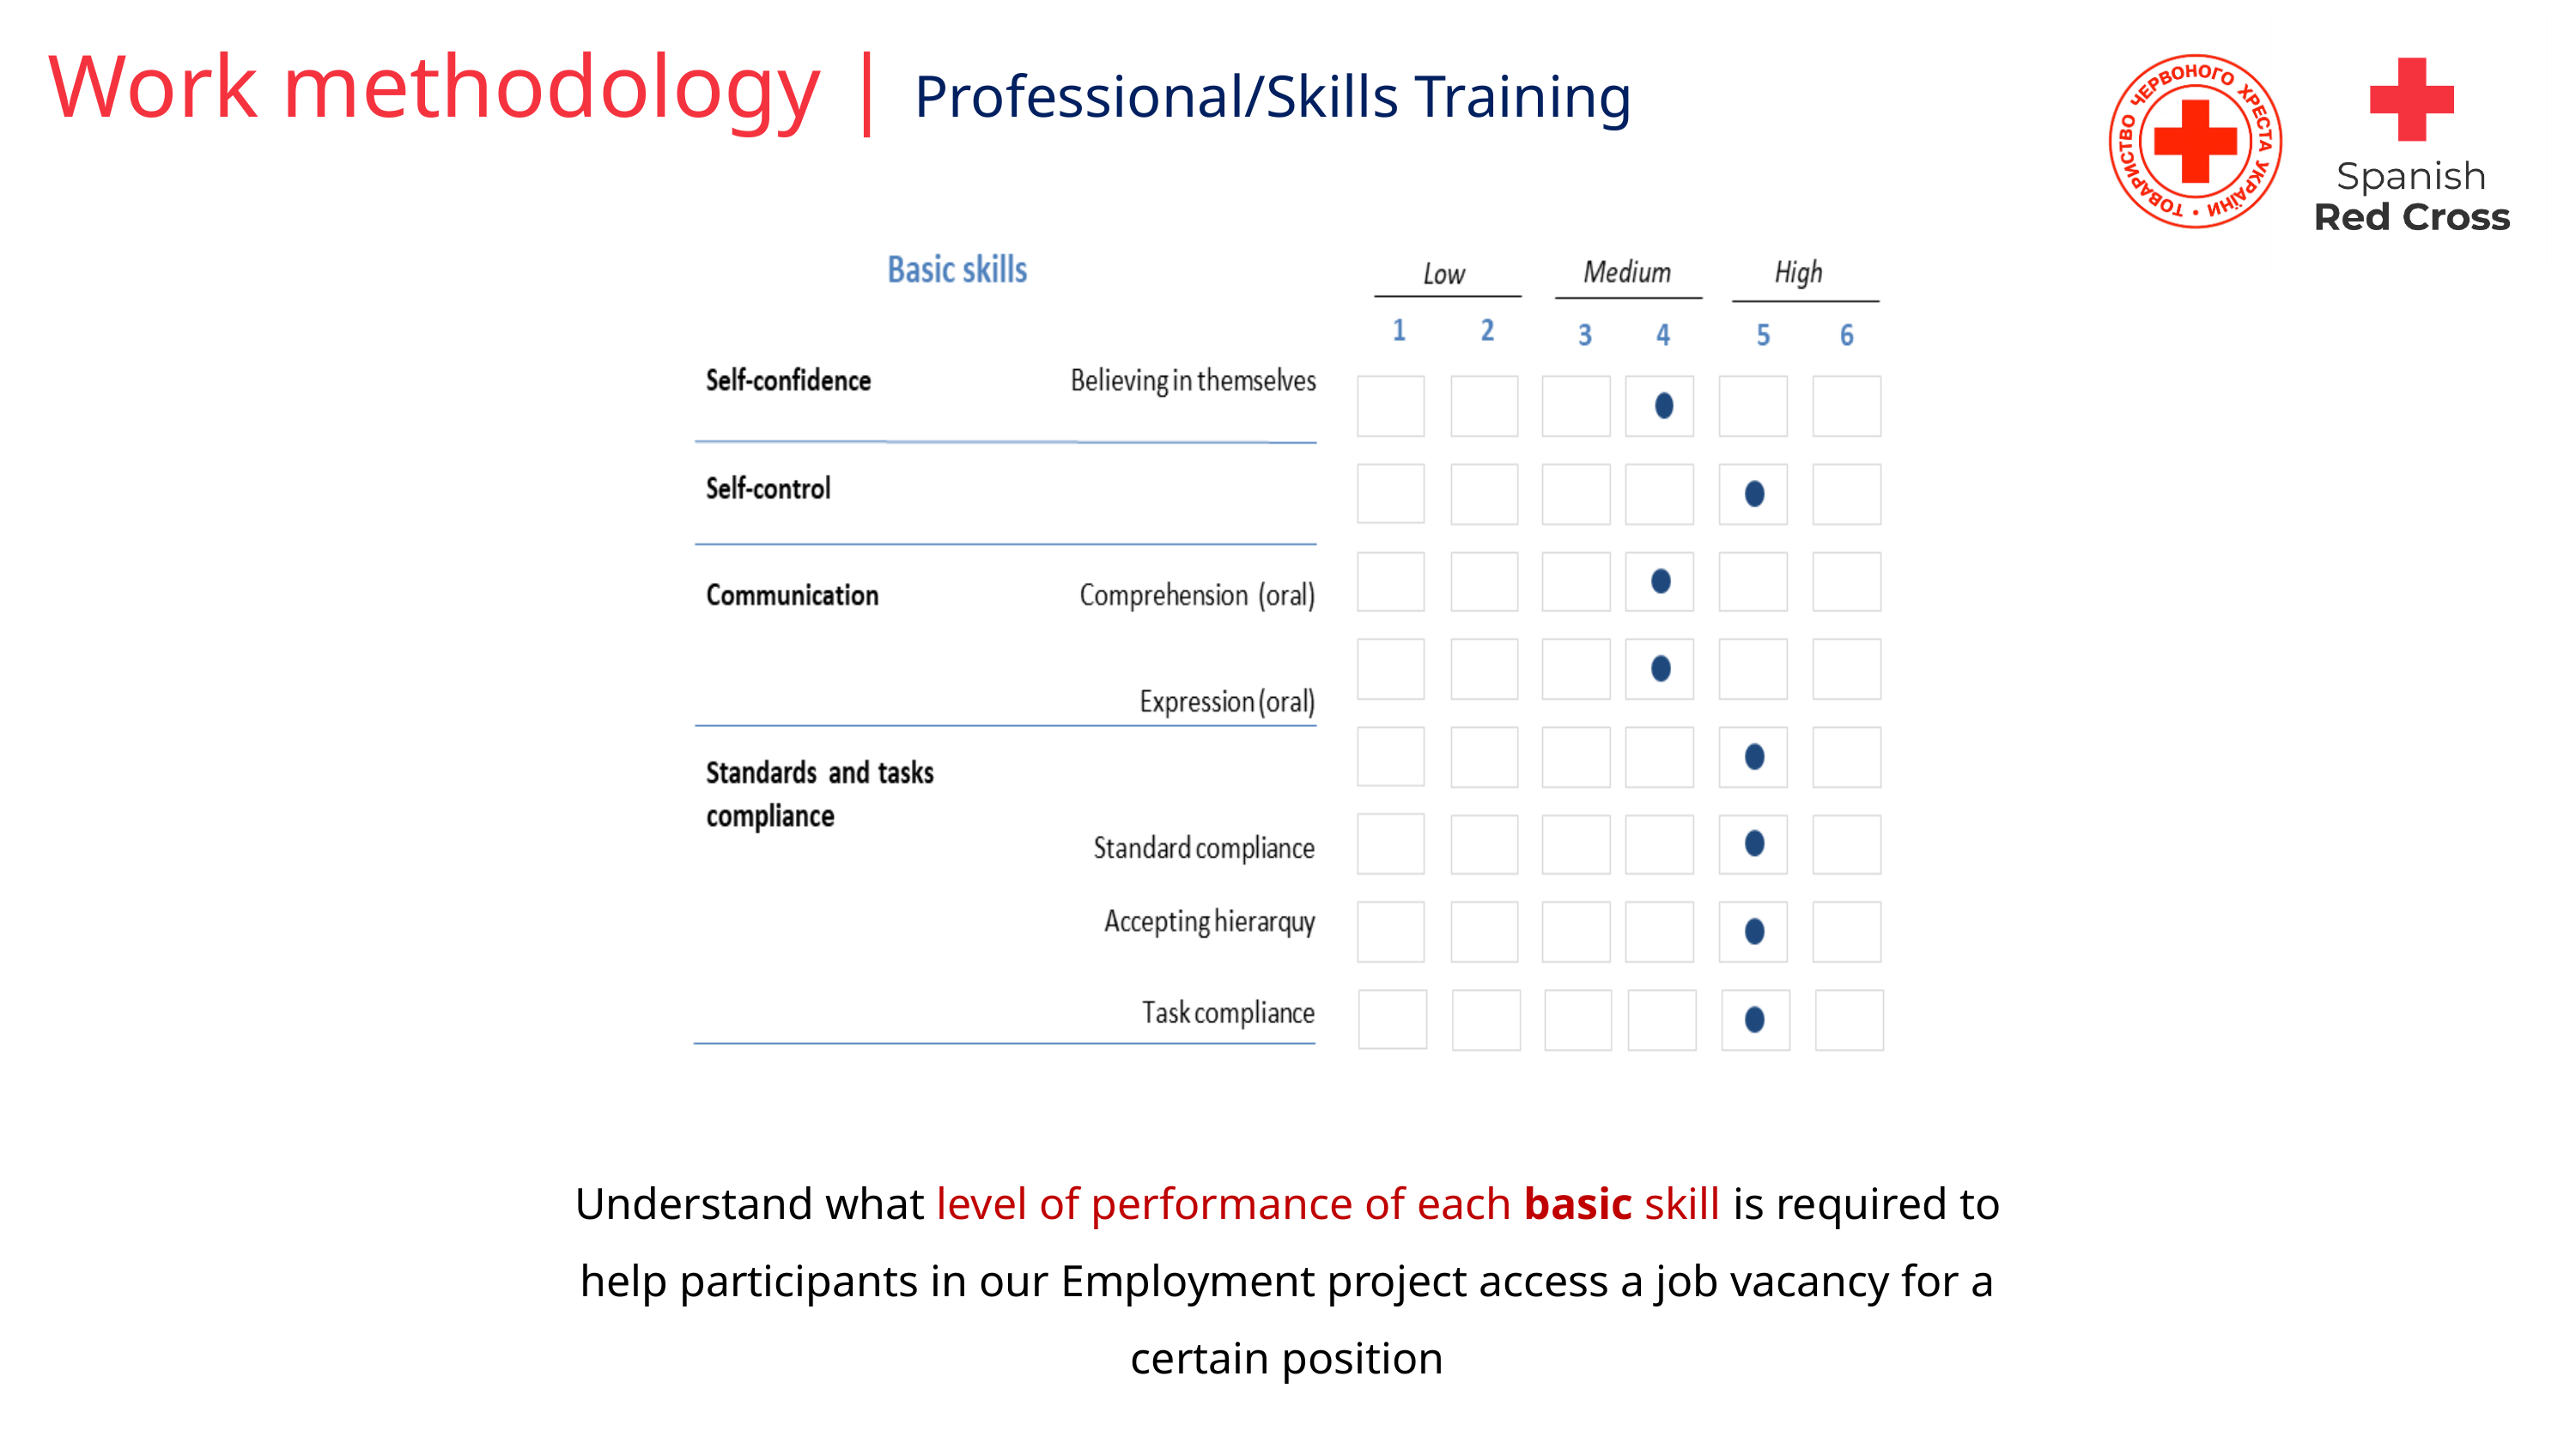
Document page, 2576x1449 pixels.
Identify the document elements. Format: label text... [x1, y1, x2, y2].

text_box Work methodology | Professional/Skills Training [41, 24, 1893, 141]
picture [635, 236, 1941, 1112]
text_box Understand what level of performance of each basic skill is required to help participants in our Employment project access a job vacancy for a certain position [568, 1092, 2008, 1389]
picture [2100, 3, 2547, 281]
